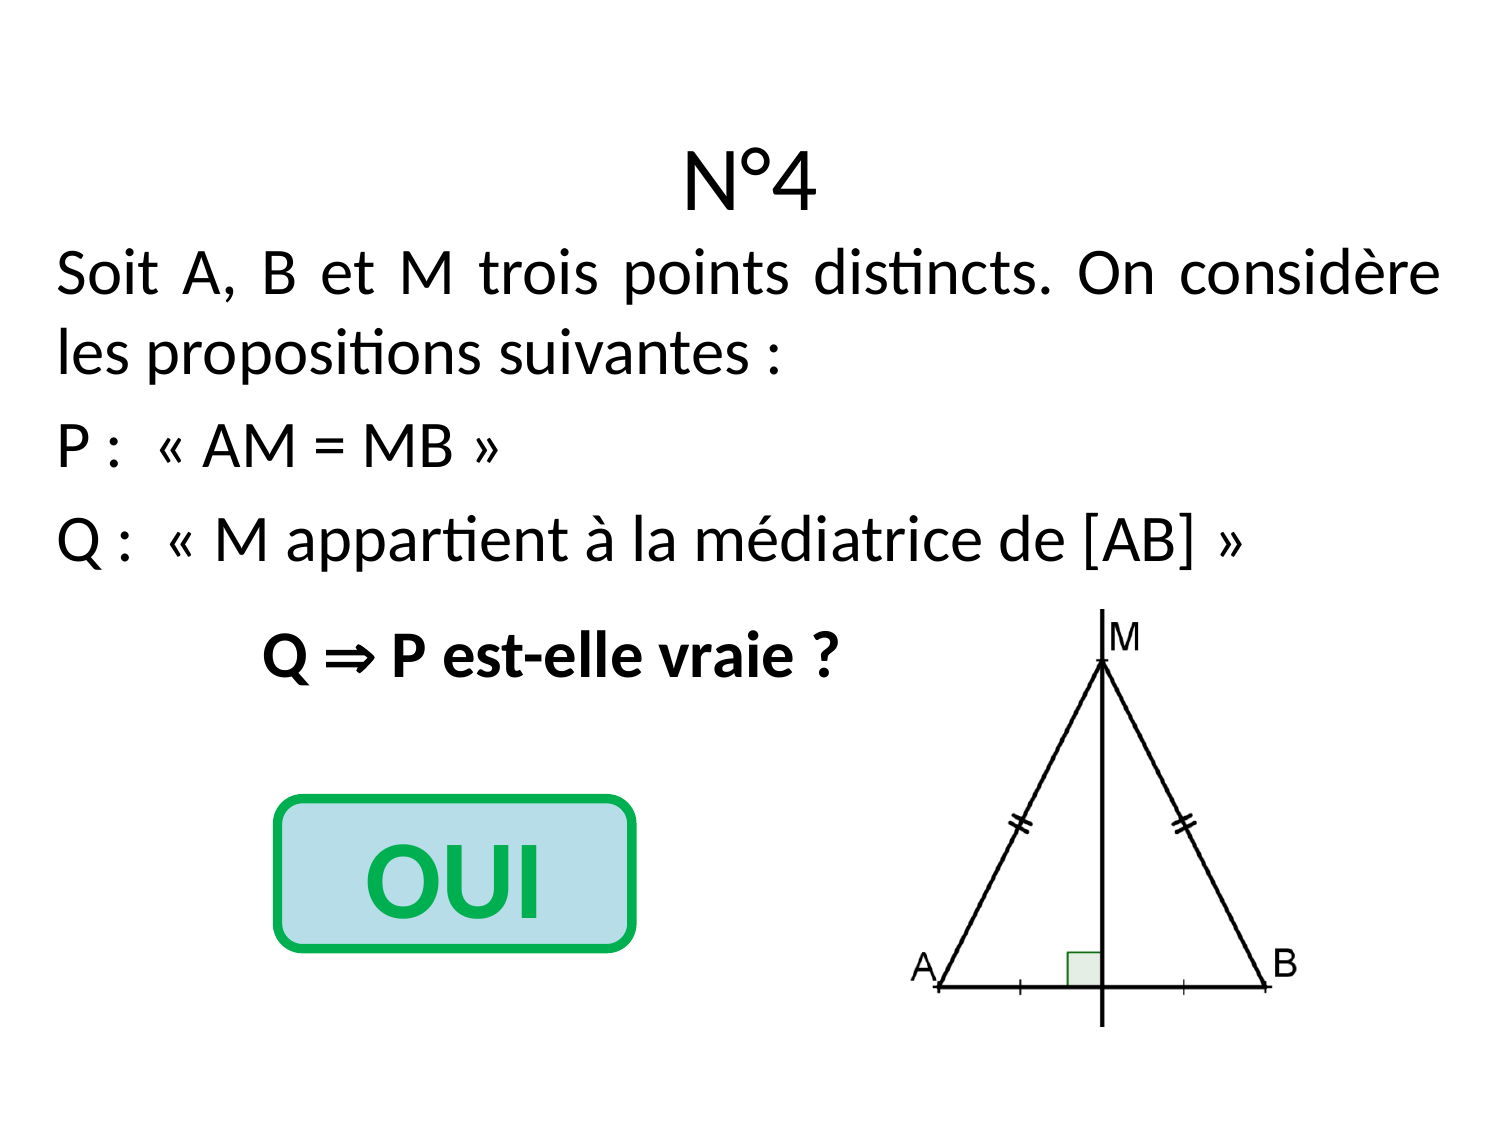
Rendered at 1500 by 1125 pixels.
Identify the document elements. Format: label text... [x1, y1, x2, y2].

text_box OUI [275, 796, 634, 951]
title N°4 [0, 104, 1500, 244]
list Soit A, B et M trois points distincts. On considère les propositions suivantes : P : « AM = MB » Q : « M appartient à la médiatrice de [AB] » Q  P est-elle vraie ? [41, 244, 1459, 716]
picture [891, 609, 1311, 1027]
